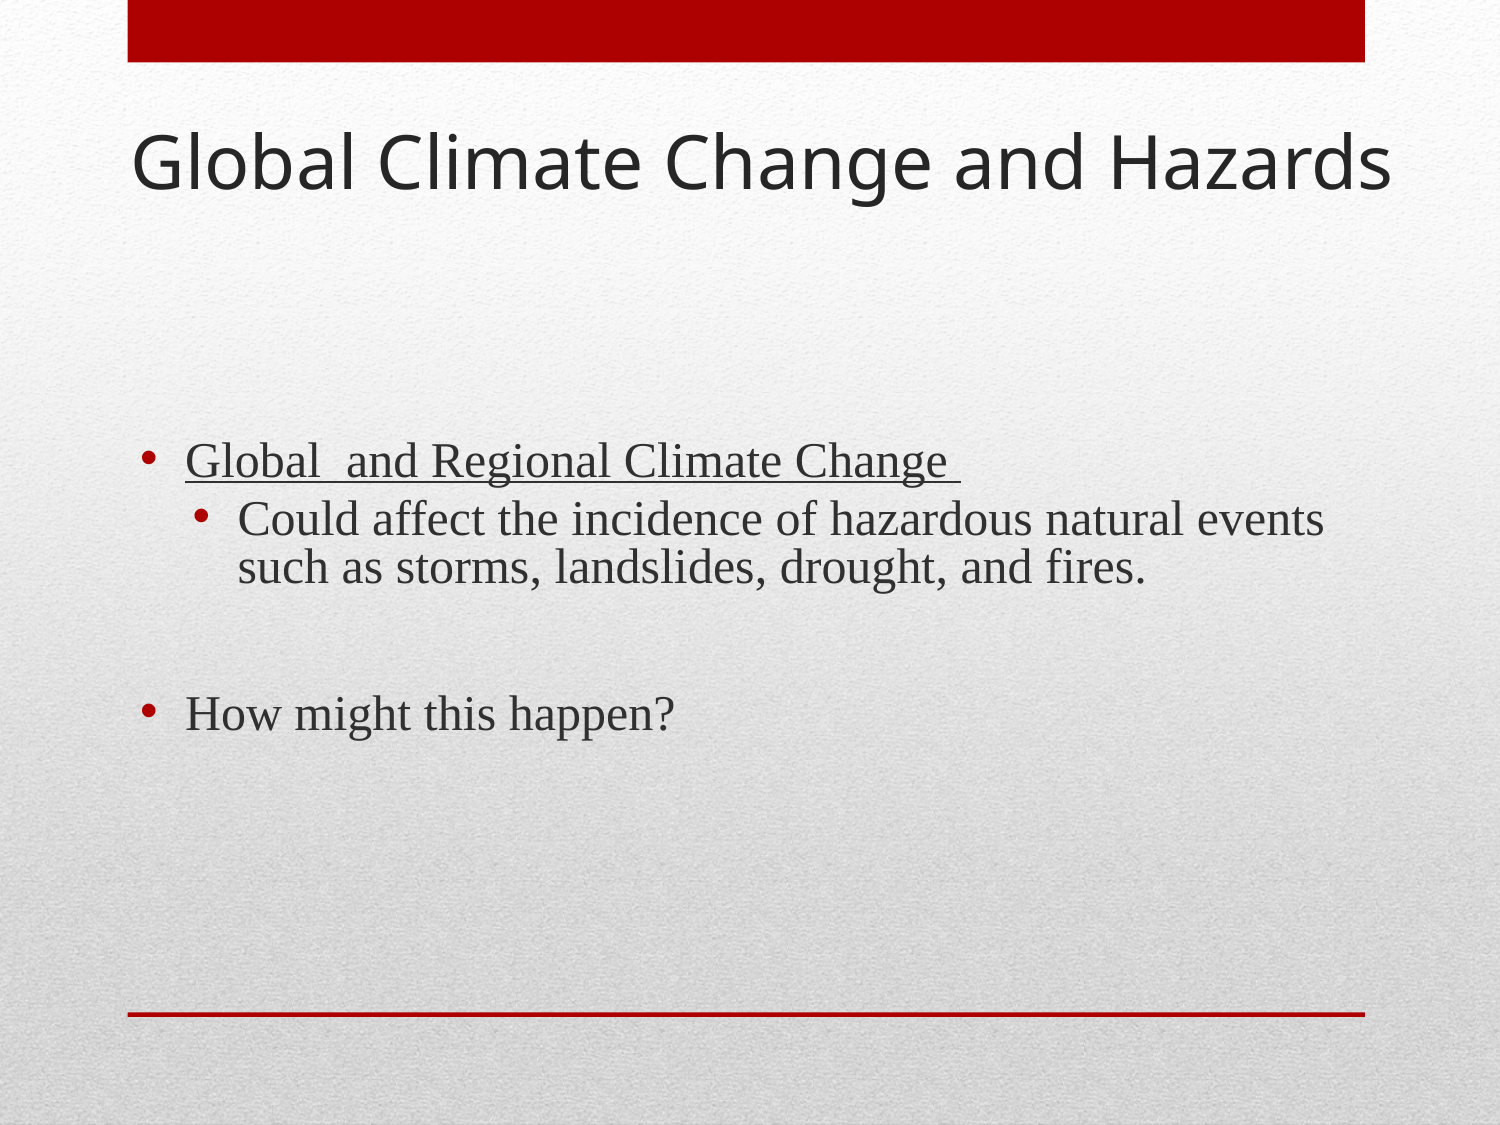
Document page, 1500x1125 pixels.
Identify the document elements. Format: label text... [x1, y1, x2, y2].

list Global and Regional Climate Change Could affect the incidence of hazardous natural events such as storms, landslides, drought, and fires. How might this happen? [125, 212, 1375, 1025]
title Global Climate Change and Hazards [75, 0, 1450, 213]
